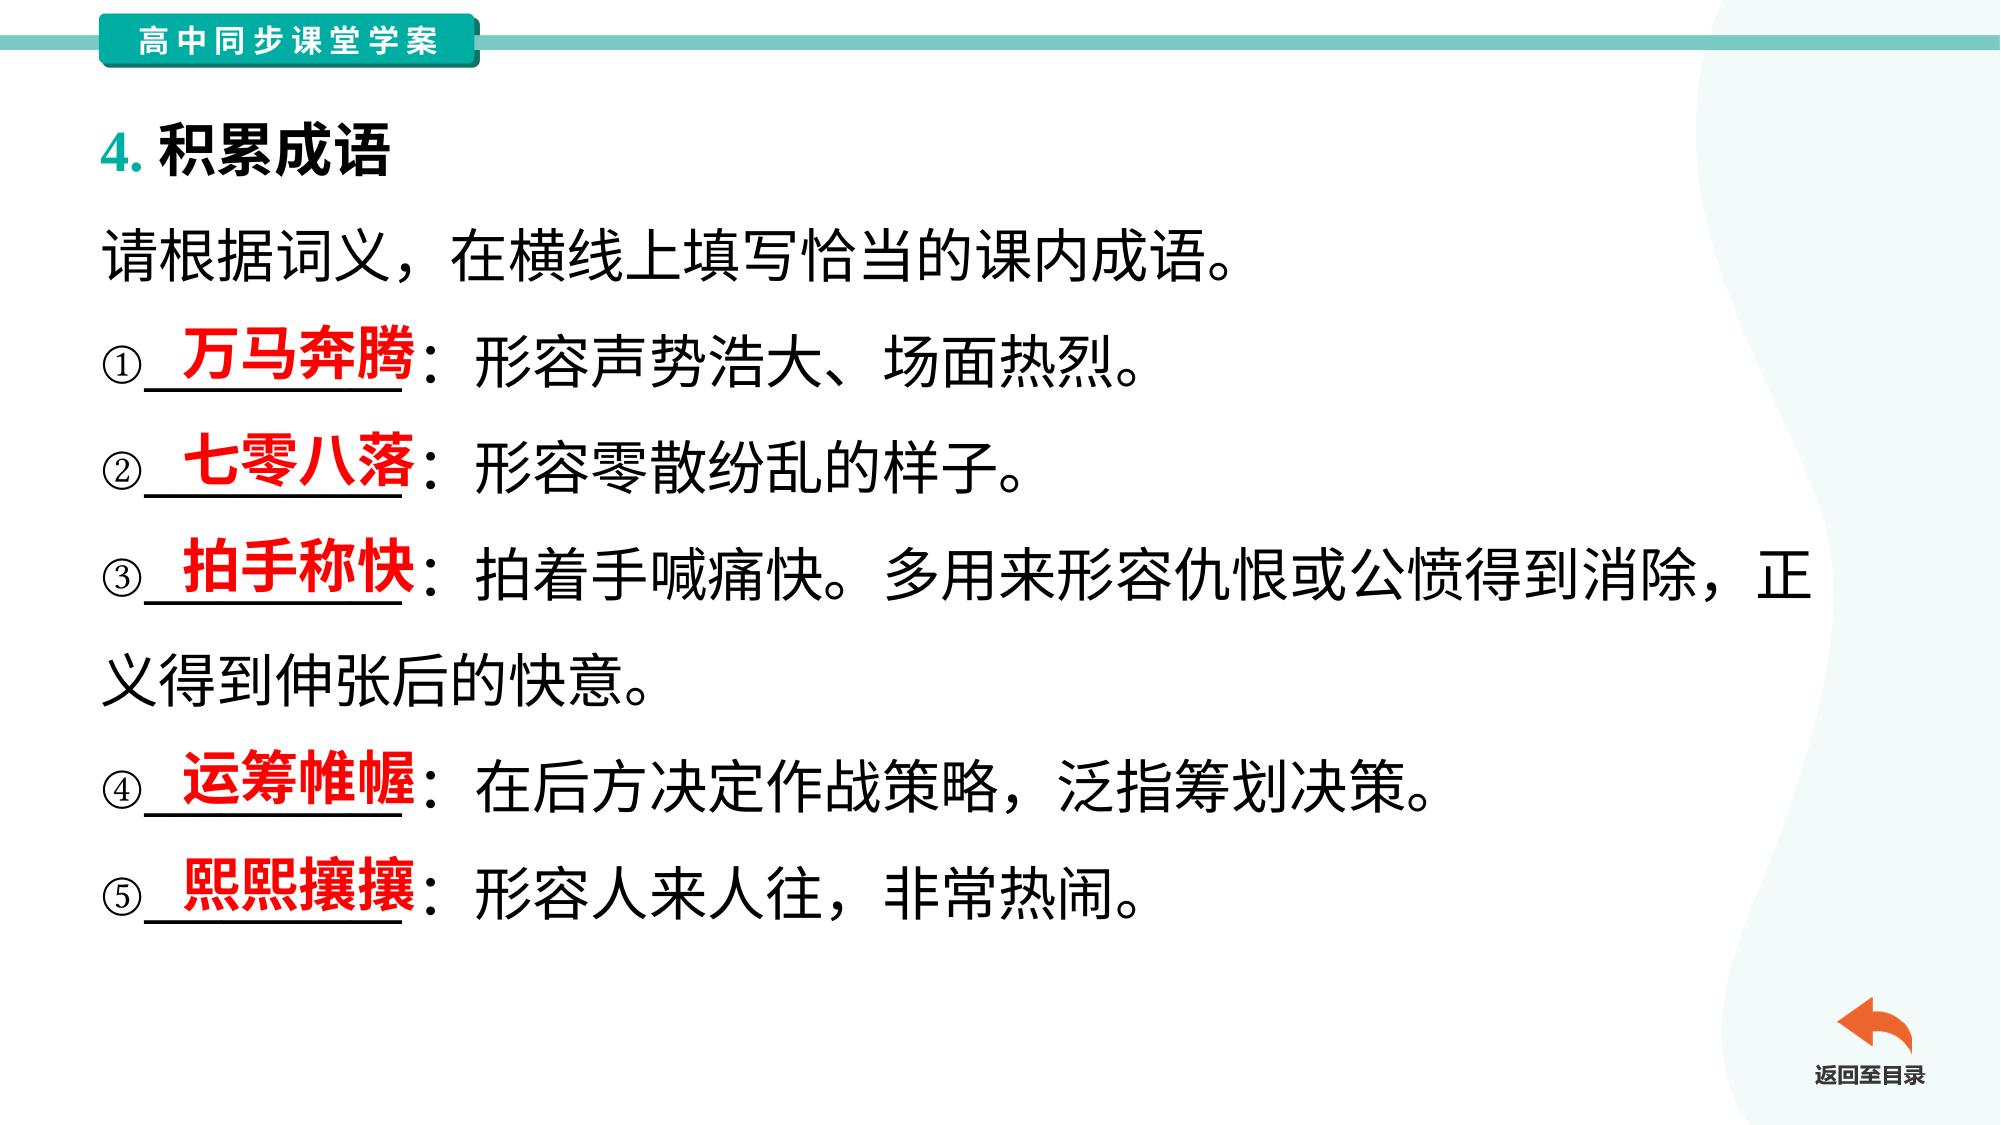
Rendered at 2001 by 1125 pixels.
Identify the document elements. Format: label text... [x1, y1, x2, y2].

text_box 拍手称快 [160, 496, 438, 599]
picture [0, 0, 2000, 1125]
text_box 运筹帷幄 [160, 709, 438, 812]
text_box 万马奔腾 [160, 284, 438, 387]
text_box 七零八落 [160, 390, 438, 493]
text_box 4.积累成语 请根据词义，在横线上填写恰当的课内成语。 ①__________：形容声势浩大、场面热烈。 ②__________：形容零散纷乱的样子。 ③__________：拍着手喊痛快。多用来形容仇恨或公愤得到消除，正 义得到伸张后的快意。 ④__________：在后方决定作战策略，泛指筹划决策。 ⑤__________：形容人来人往，非常热闹。 [100, 76, 1899, 927]
text_box 熙熙攘攘 [160, 815, 438, 918]
